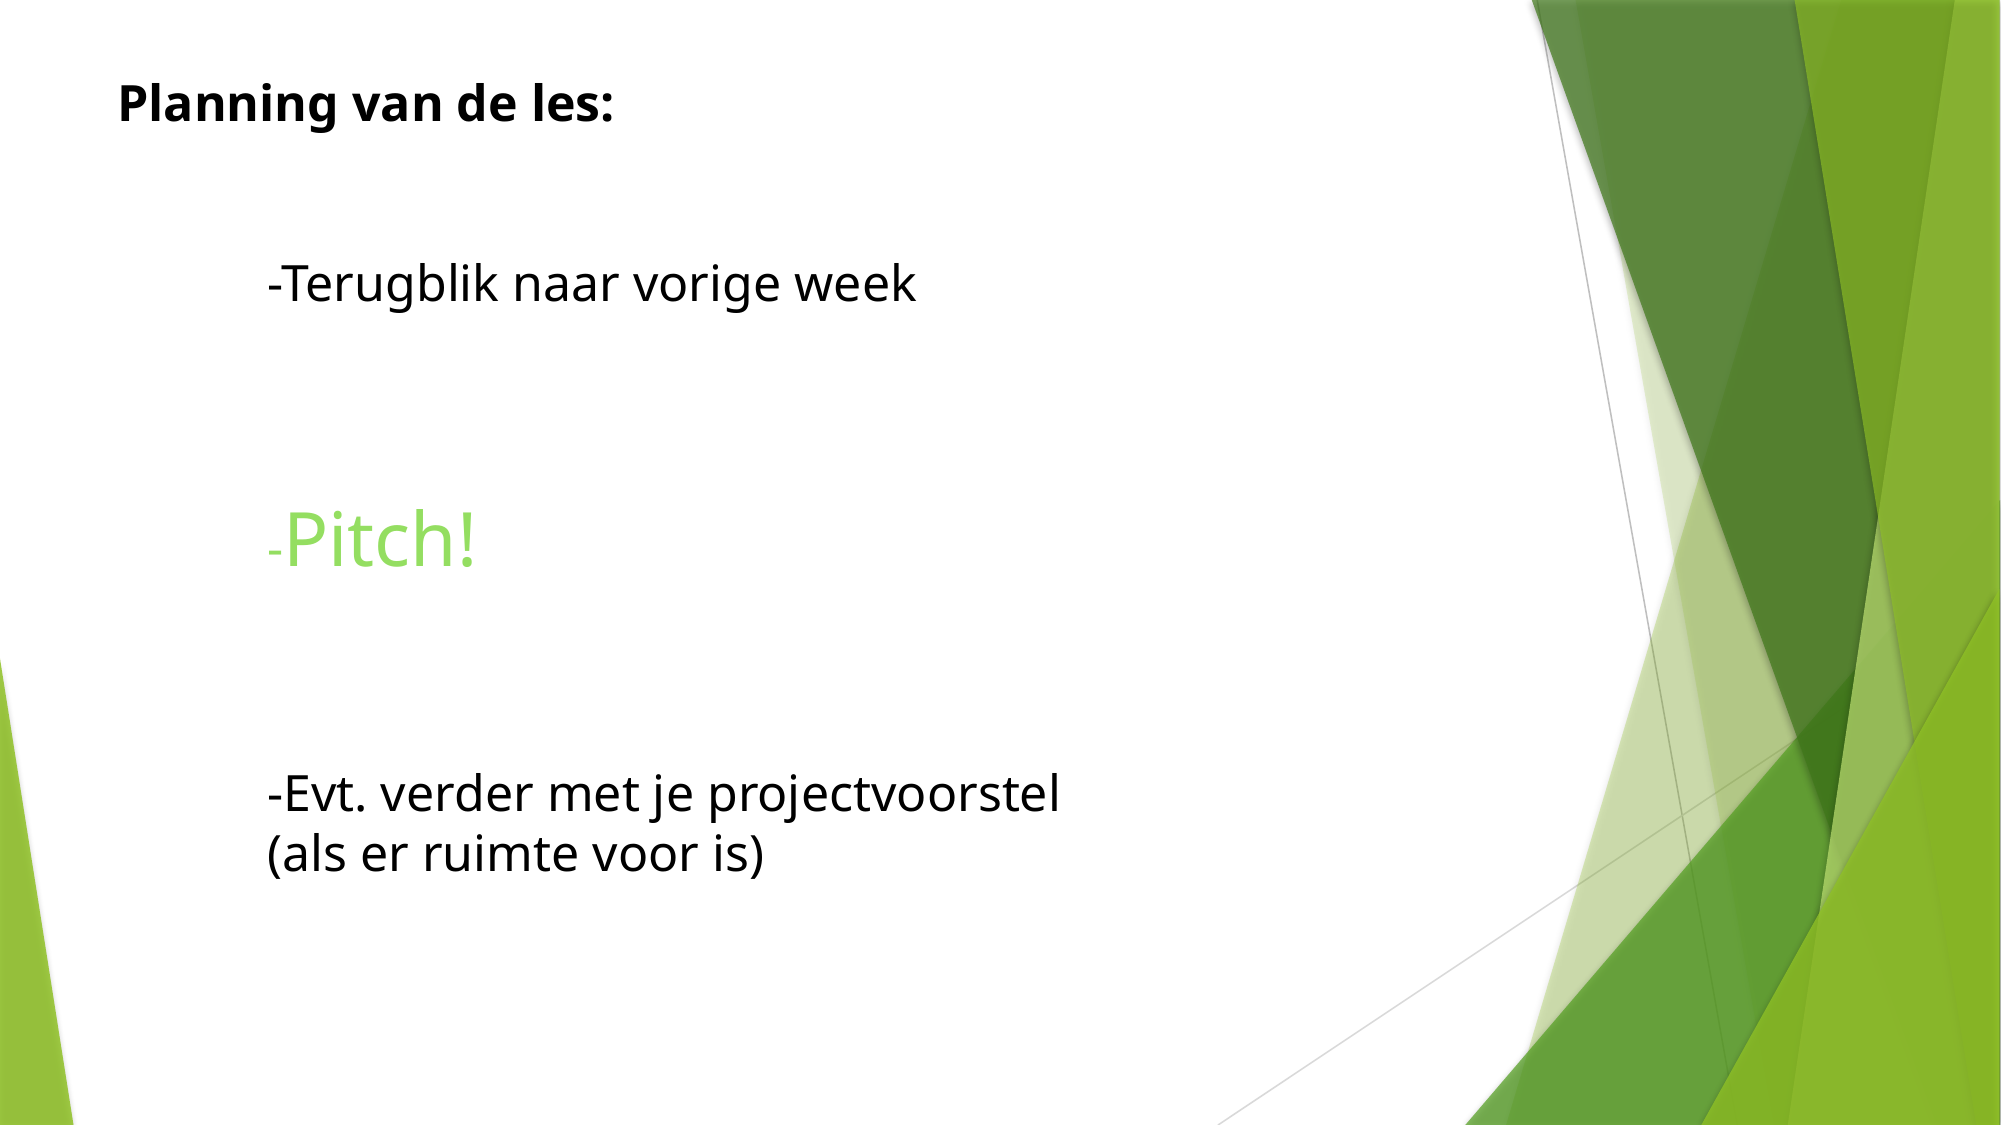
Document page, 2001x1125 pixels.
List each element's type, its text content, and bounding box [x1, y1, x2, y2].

text_box Planning van de les: -Terugblik naar vorige week ​ -Pitch! -Evt. verder met je projectvoorstel (als er ruimte voor is)​ ​ [102, 64, 1184, 1114]
